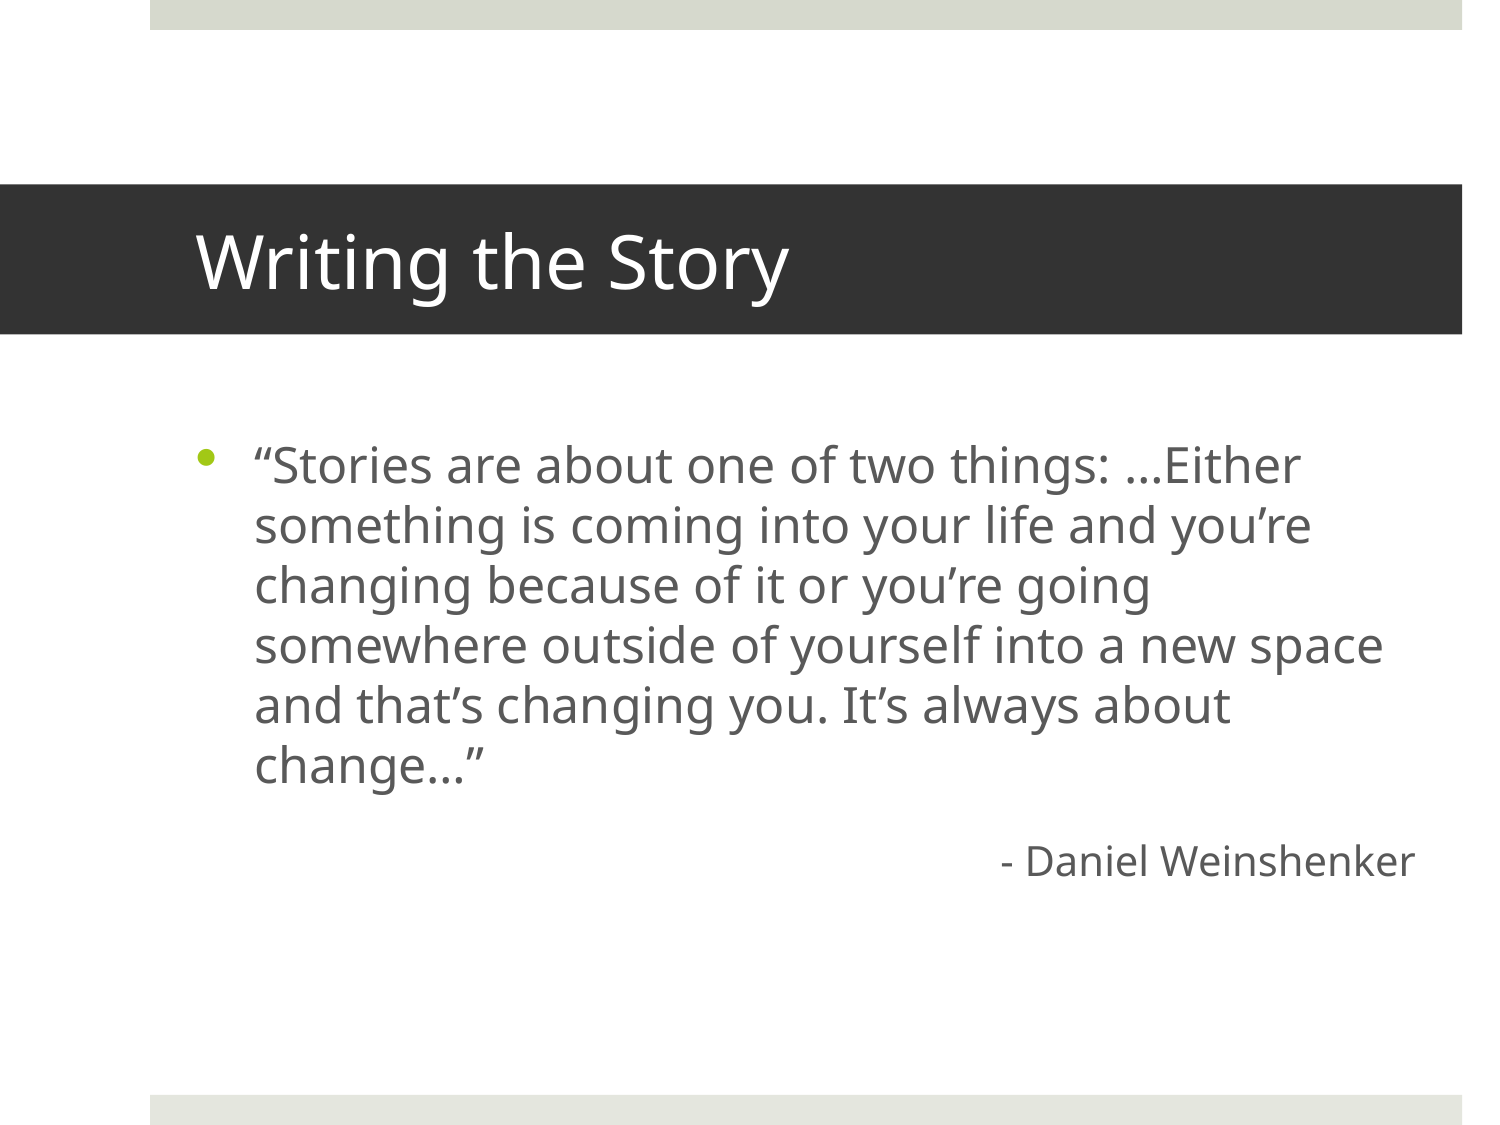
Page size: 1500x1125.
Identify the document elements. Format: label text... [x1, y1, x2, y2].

list “Stories are about one of two things: …Either something is coming into your life and you’re changing because of it or you’re going somewhere outside of yourself into a new space and that’s changing you. It’s always about change…” - Daniel Weinshenker [182, 425, 1432, 1028]
title Writing the Story [0, 184, 1463, 335]
